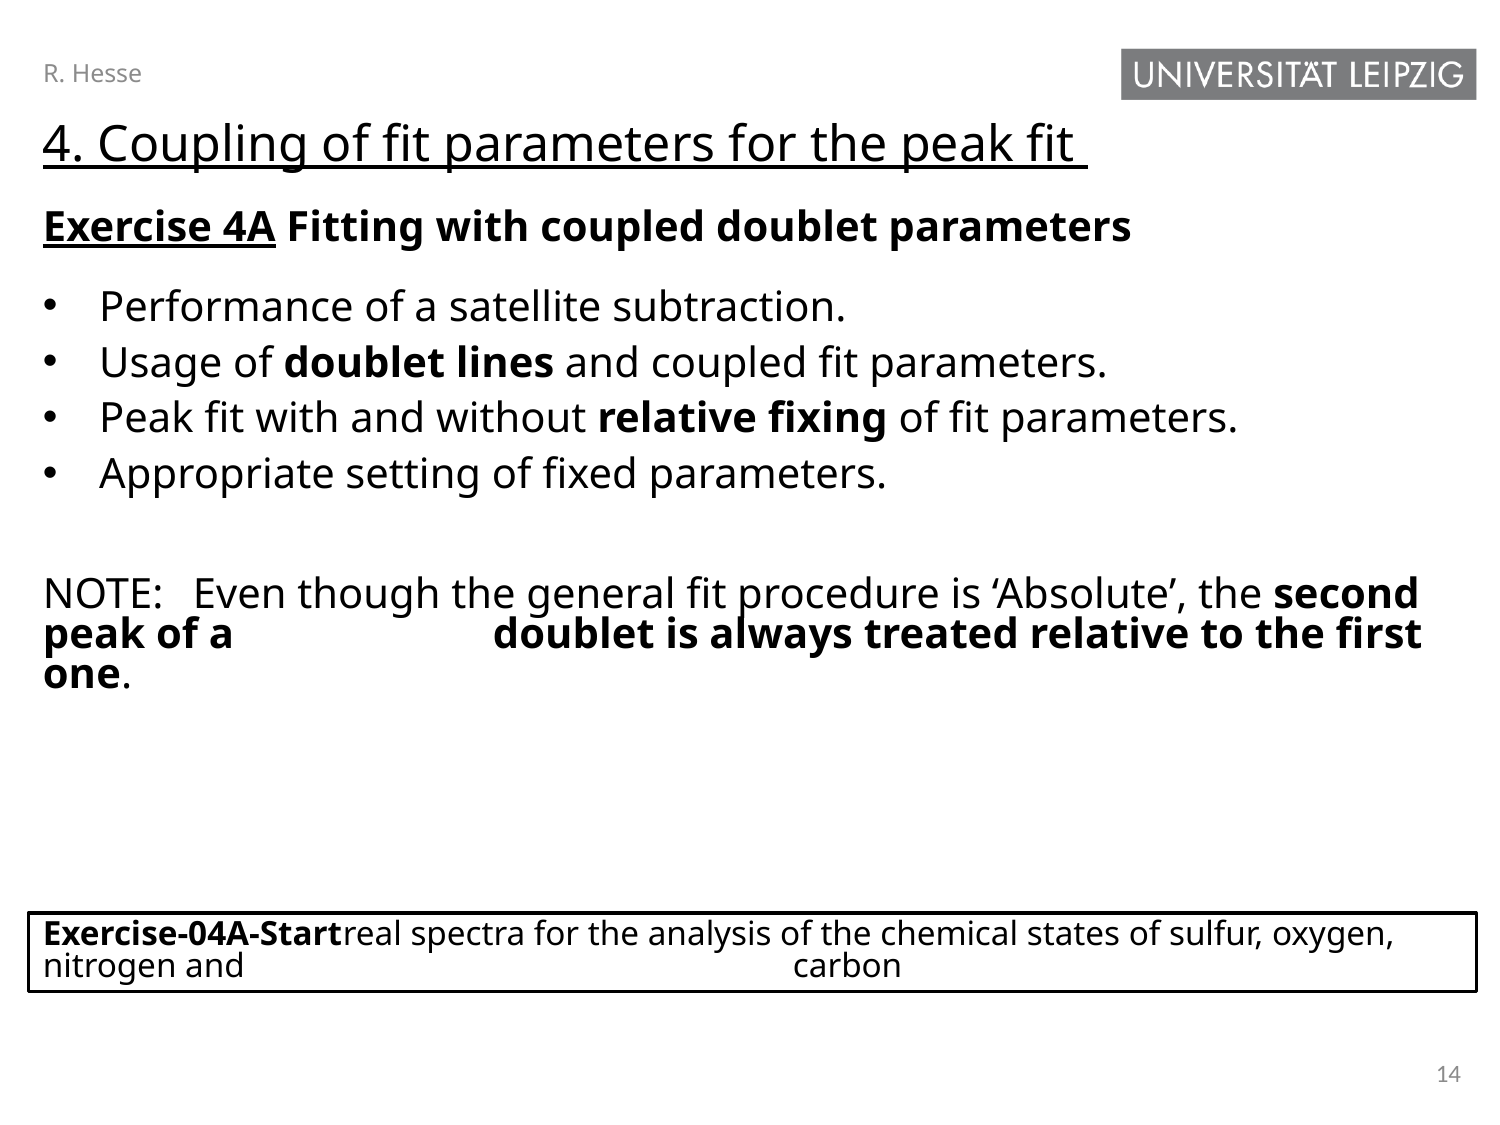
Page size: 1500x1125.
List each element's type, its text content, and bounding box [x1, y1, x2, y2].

text_box Exercise-04A-Start real spectra for the analysis of the chemical states of sulfur, oxygen, nitrogen and carbon [28, 912, 1477, 992]
slide_number 14 [1291, 1042, 1477, 1103]
text_box Exercise 4A Fitting with coupled doublet parameters Performance of a satellite subtraction. Usage of doublet lines and coupled fit parameters. Peak fit with and without relative fixing of fit parameters. Appropriate setting of fixed parameters. Note: Even though the general fit procedure is ‘Absolute’, the second peak of a doublet is always treated relative to the first one. [28, 201, 1477, 821]
picture [1410, 48, 1477, 100]
text_box 4. Coupling of fit parameters for the peak fit [28, 104, 1269, 179]
footer R. Hesse [28, 44, 1410, 105]
